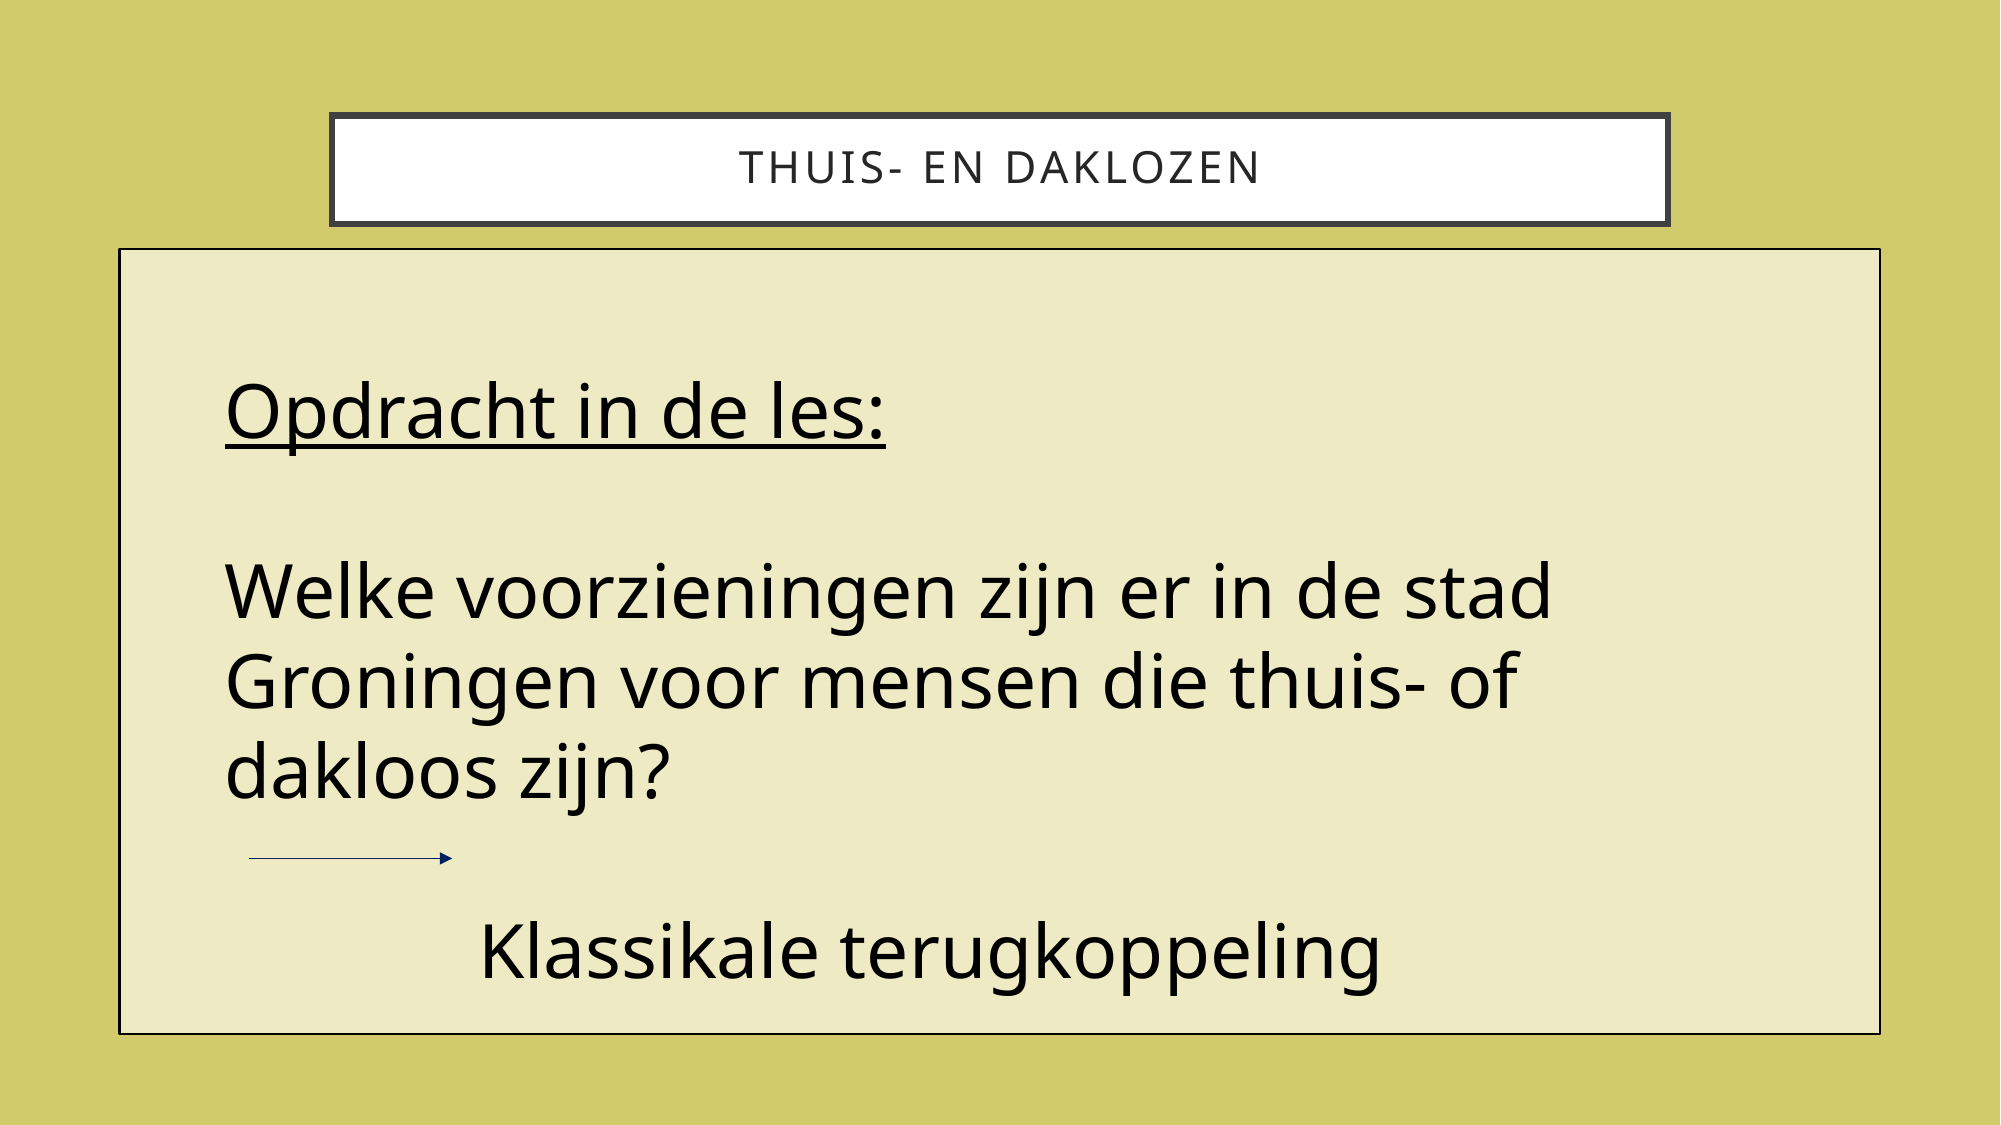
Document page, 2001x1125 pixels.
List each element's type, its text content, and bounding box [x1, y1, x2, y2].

text_box Opdracht in de les: Welke voorzieningen zijn er in de stad Groningen voor mensen die thuis- of dakloos zijn? Klassikale terugkoppeling [209, 355, 1790, 1071]
title Thuis- en daklozen [329, 112, 1671, 227]
text_box [118, 248, 1881, 1035]
